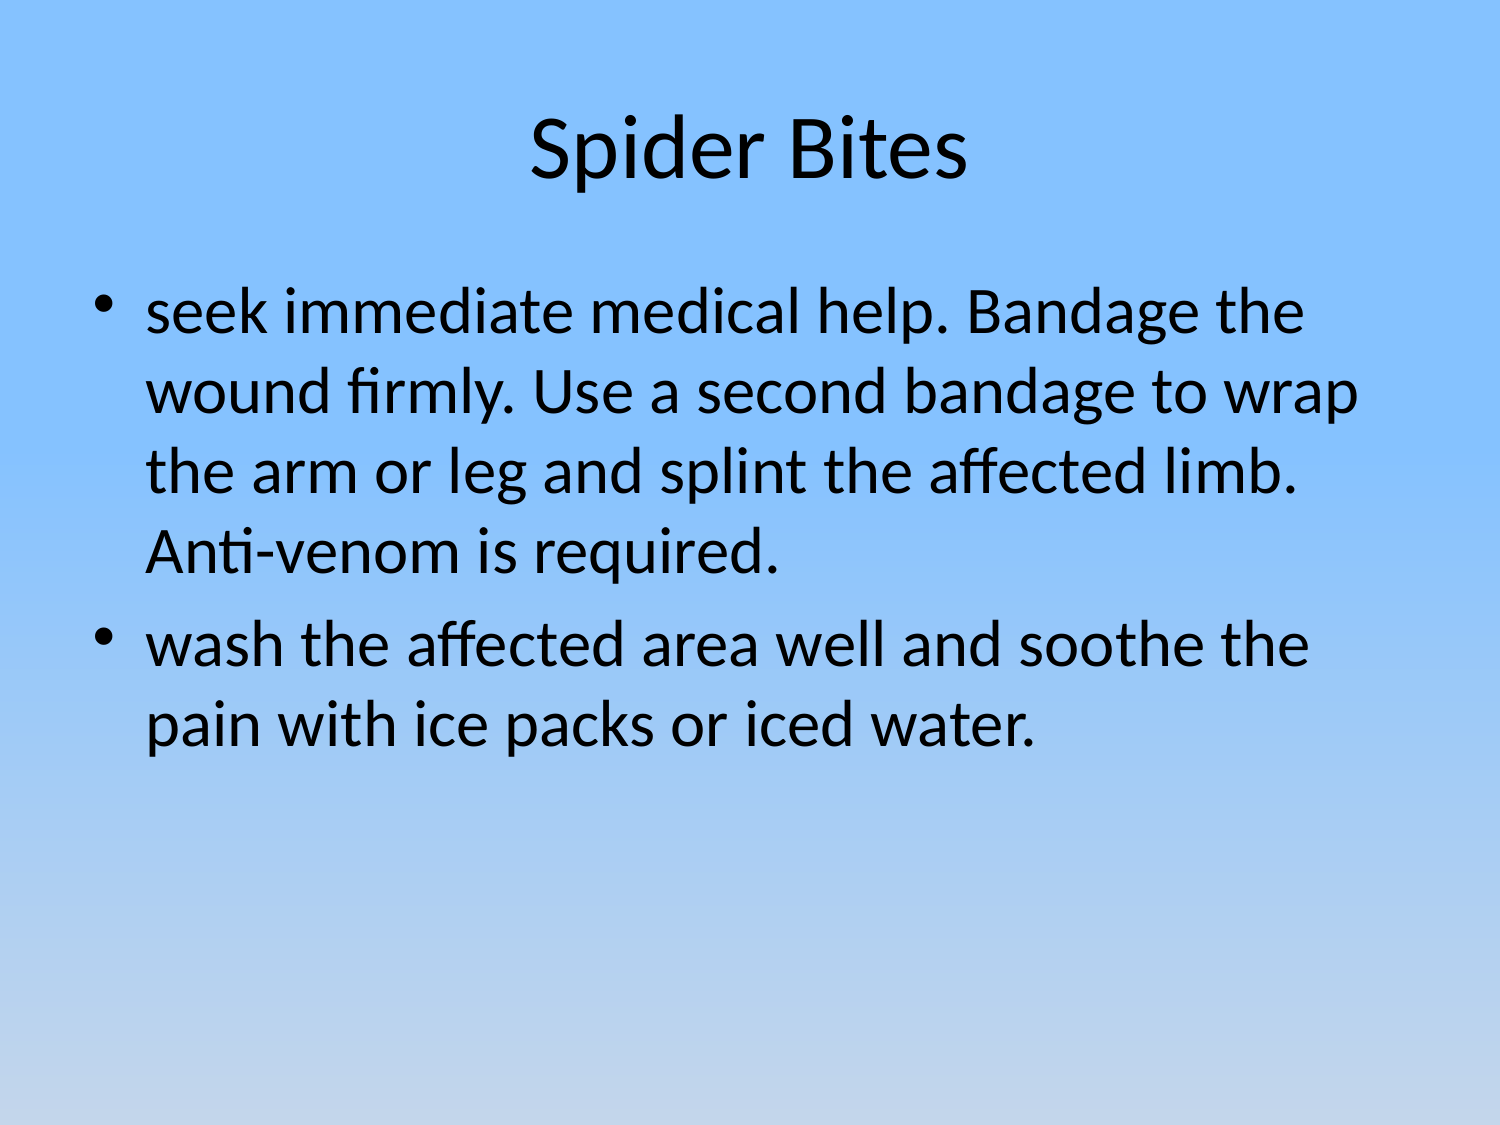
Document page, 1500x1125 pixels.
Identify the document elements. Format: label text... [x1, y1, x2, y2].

list seek immediate medical help. Bandage the wound firmly. Use a second bandage to wrap the arm or leg and splint the affected limb. Anti-venom is required. wash the affected area well and soothe the pain with ice packs or iced water. [74, 262, 1426, 985]
title Spider Bites [74, 54, 1426, 224]
